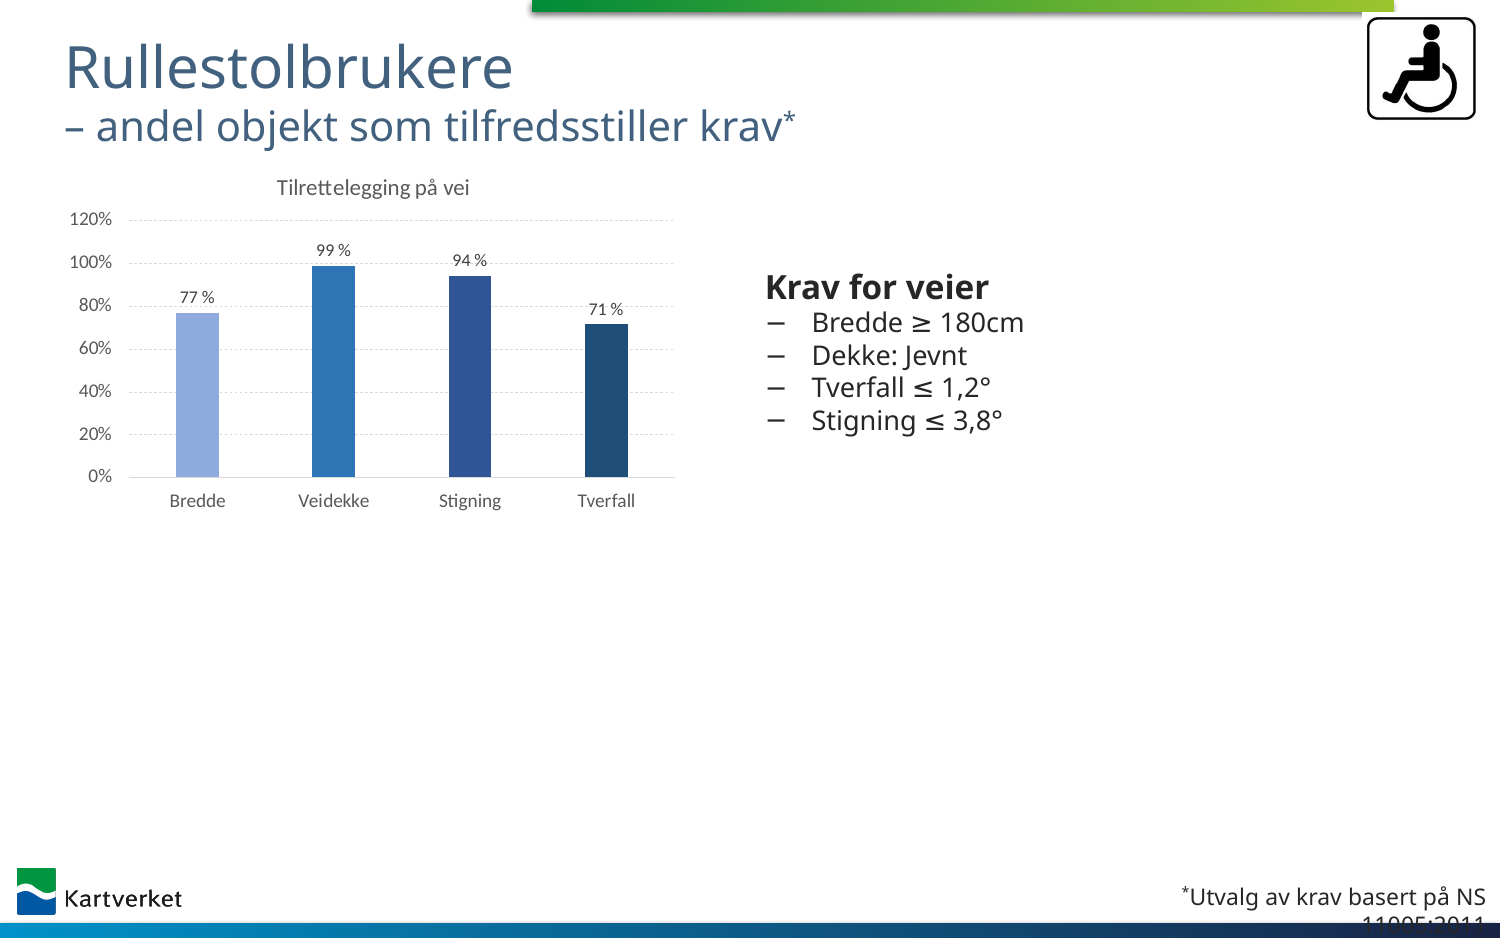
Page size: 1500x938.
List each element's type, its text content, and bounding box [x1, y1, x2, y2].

picture [62, 166, 685, 519]
text_box Rullestolbrukere – andel objekt som tilfredsstiller krav* [49, 25, 1431, 158]
picture [1362, 12, 1481, 126]
text_box *Utvalg av krav basert på NS 11005:2011 [1068, 873, 1500, 938]
text_box Krav for veier Bredde ≥ 180cm Dekke: Jevnt Tverfall ≤ 1,2° Stigning ≤ 3,8° [750, 258, 1234, 444]
